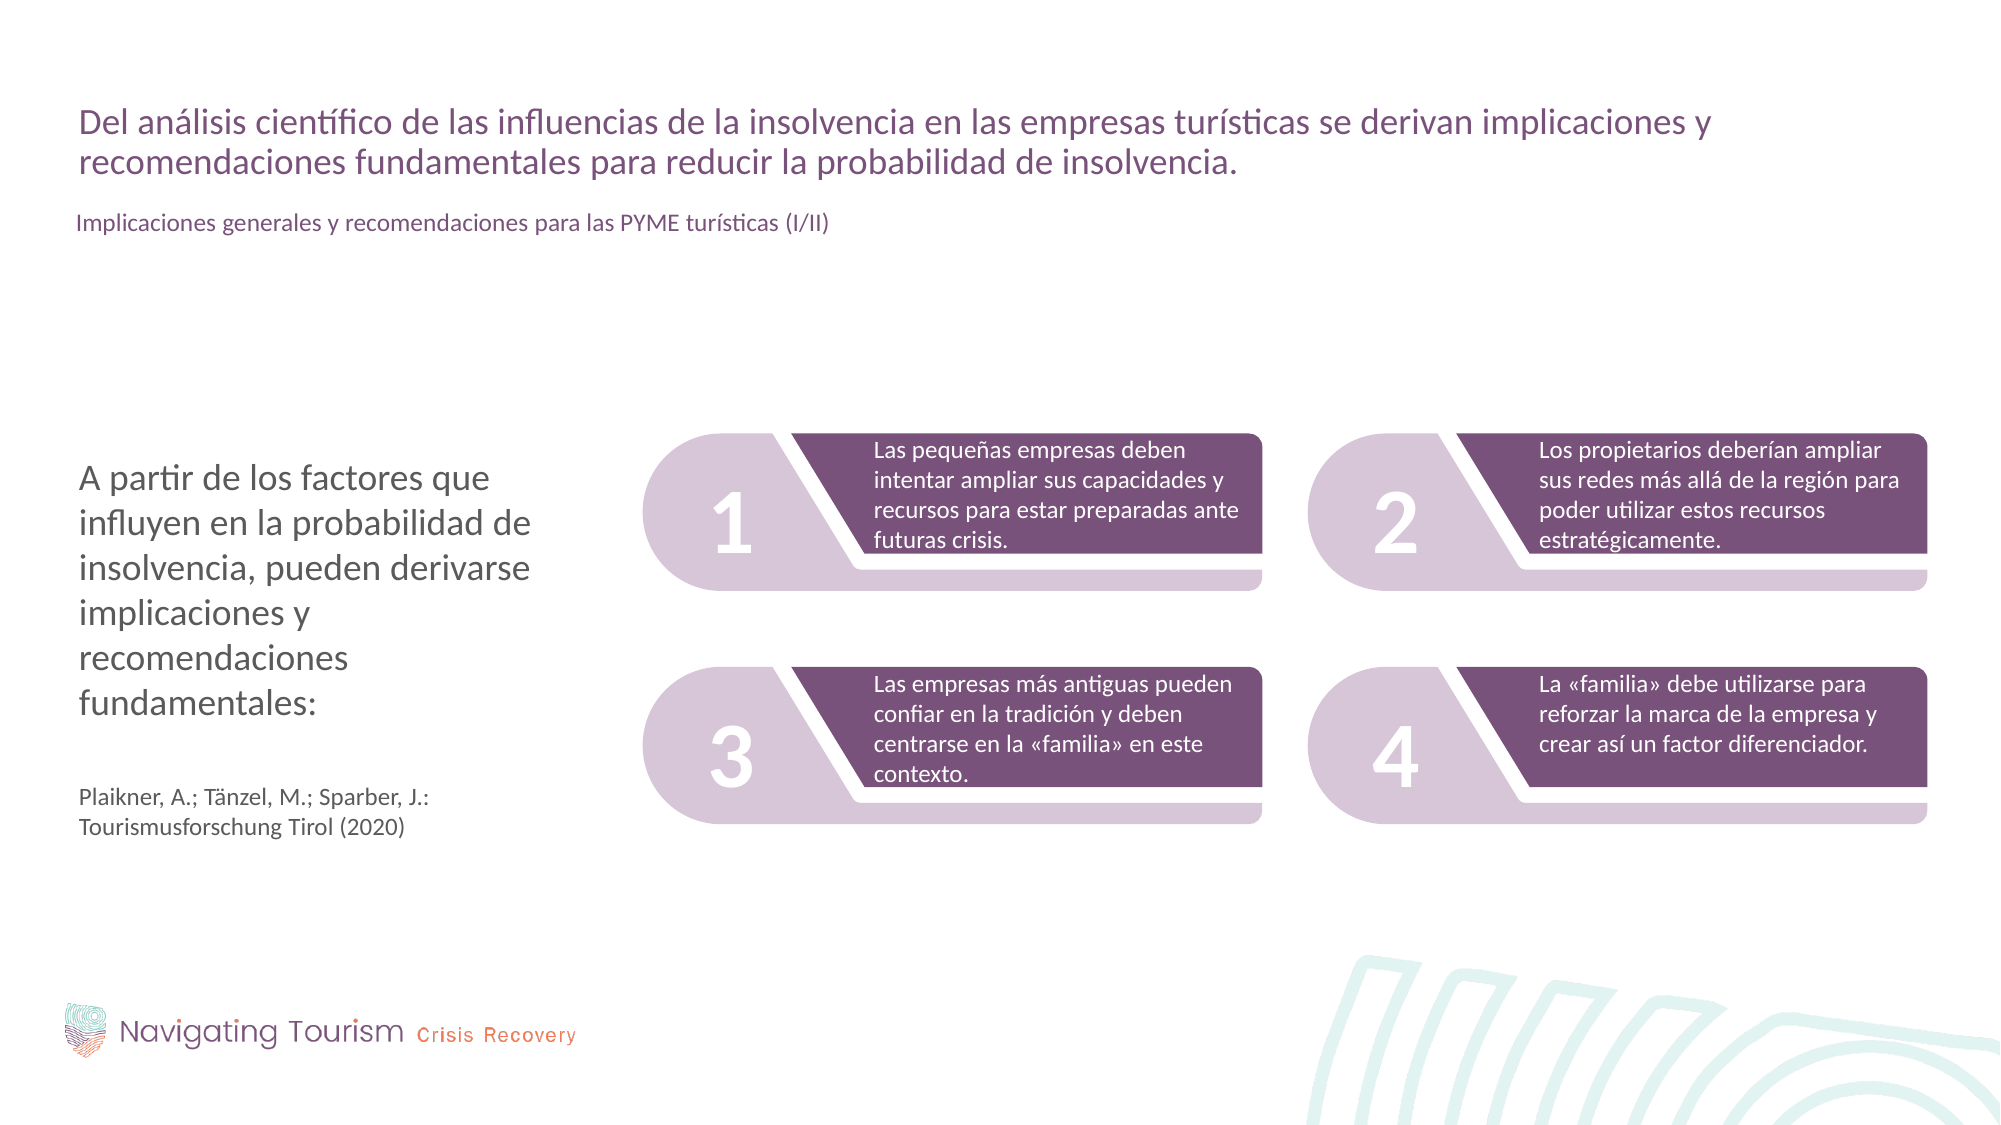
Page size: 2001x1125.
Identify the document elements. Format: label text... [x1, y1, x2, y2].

list Del análisis científico de las influencias de la insolvencia en las empresas turísticas se derivan implicaciones y recomendaciones fundamentales para reducir la probabilidad de insolvencia. [63, 94, 1946, 191]
text_box Los propietarios deberían ampliar sus redes más allá de la región para poder utilizar estos recursos estratégicamente. [1524, 426, 1928, 562]
text_box [791, 433, 859, 545]
list Implicaciones generales y recomendaciones para las PYME turísticas (I/II) [60, 202, 1946, 245]
text_box [1307, 666, 1928, 825]
text_box 1 [692, 452, 770, 581]
text_box 4 [1357, 685, 1435, 814]
picture [65, 1025, 111, 1061]
text_box [642, 666, 1263, 825]
text_box Las empresas más antiguas pueden confiar en la tradición y deben centrarse en la «familia» en este contexto. [859, 659, 1263, 795]
text_box La «familia» debe utilizarse para reforzar la marca de la empresa y crear así un factor diferenciador. [1524, 659, 1936, 765]
text_box [1456, 666, 1928, 788]
text_box [791, 666, 859, 778]
text_box 2 [1357, 452, 1435, 581]
text_box [642, 433, 1263, 591]
picture [112, 1025, 577, 1056]
text_box [1456, 433, 1524, 545]
text_box [1307, 433, 1928, 591]
text_box 3 [692, 685, 770, 814]
picture [1298, 955, 2000, 1125]
list A partir de los factores que influyen en la probabilidad de insolvencia, pueden derivarse implicaciones y recomendaciones fundamentales: Plaikner, A.; Tänzel, M.; Sparber, J.: Tourismusforschung Tirol (2020) [63, 268, 588, 1025]
text_box Las pequeñas empresas deben intentar ampliar sus capacidades y recursos para estar preparadas ante futuras crisis. [859, 426, 1263, 562]
